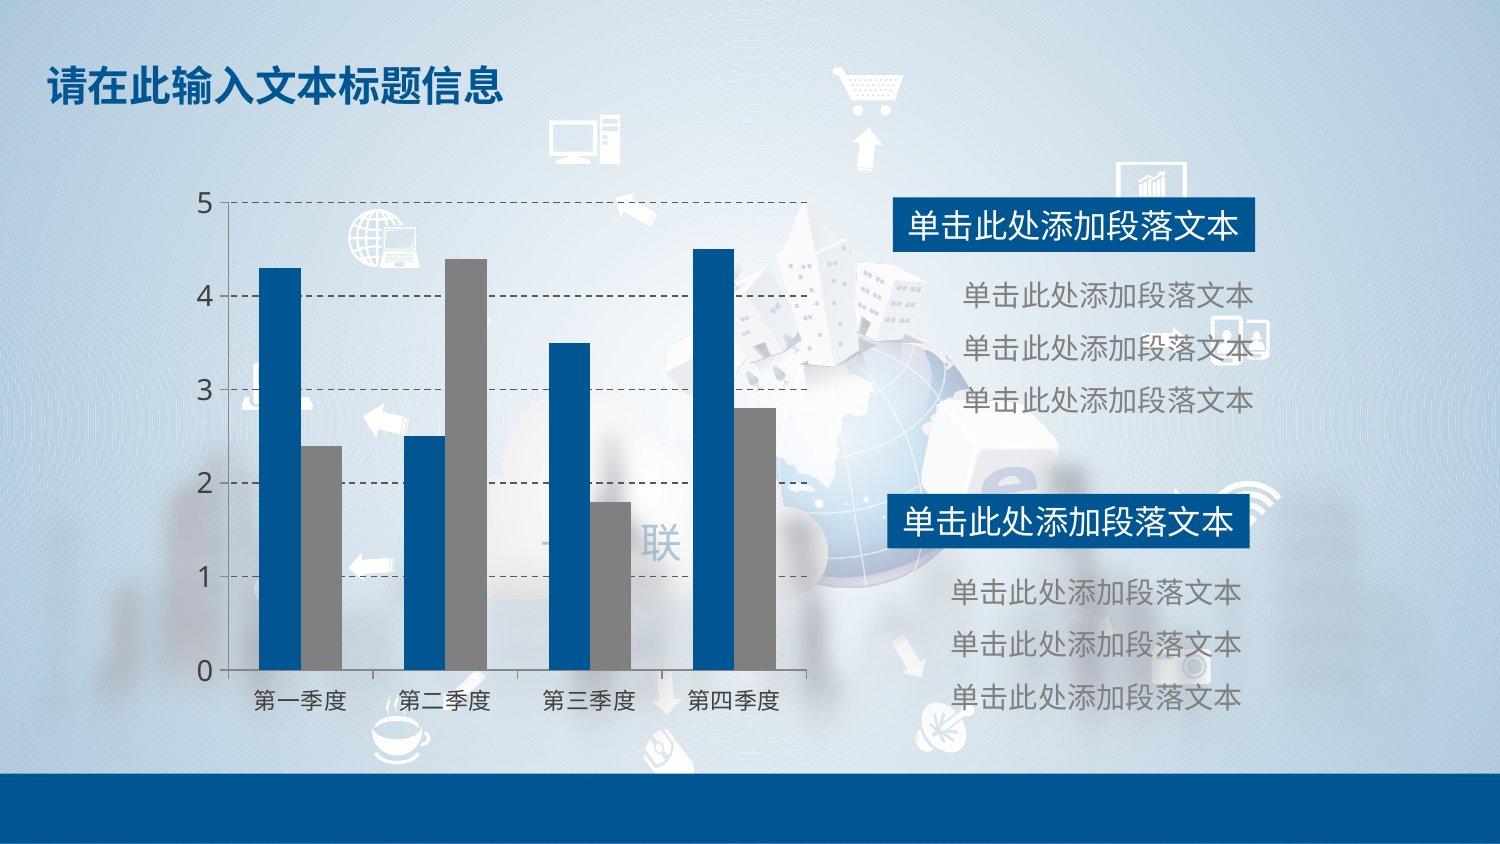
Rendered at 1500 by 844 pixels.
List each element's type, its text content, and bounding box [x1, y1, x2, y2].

text_box 单击此处添加段落文本 [887, 493, 1250, 549]
chart [135, 132, 822, 724]
text_box 单击此处添加段落文本单击此处添加段落文本单击此处添加段落文本 [913, 549, 1258, 722]
text_box 单击此处添加段落文本 [892, 197, 1256, 252]
text_box 单击此处添加段落文本单击此处添加段落文本单击此处添加段落文本 [925, 252, 1270, 425]
